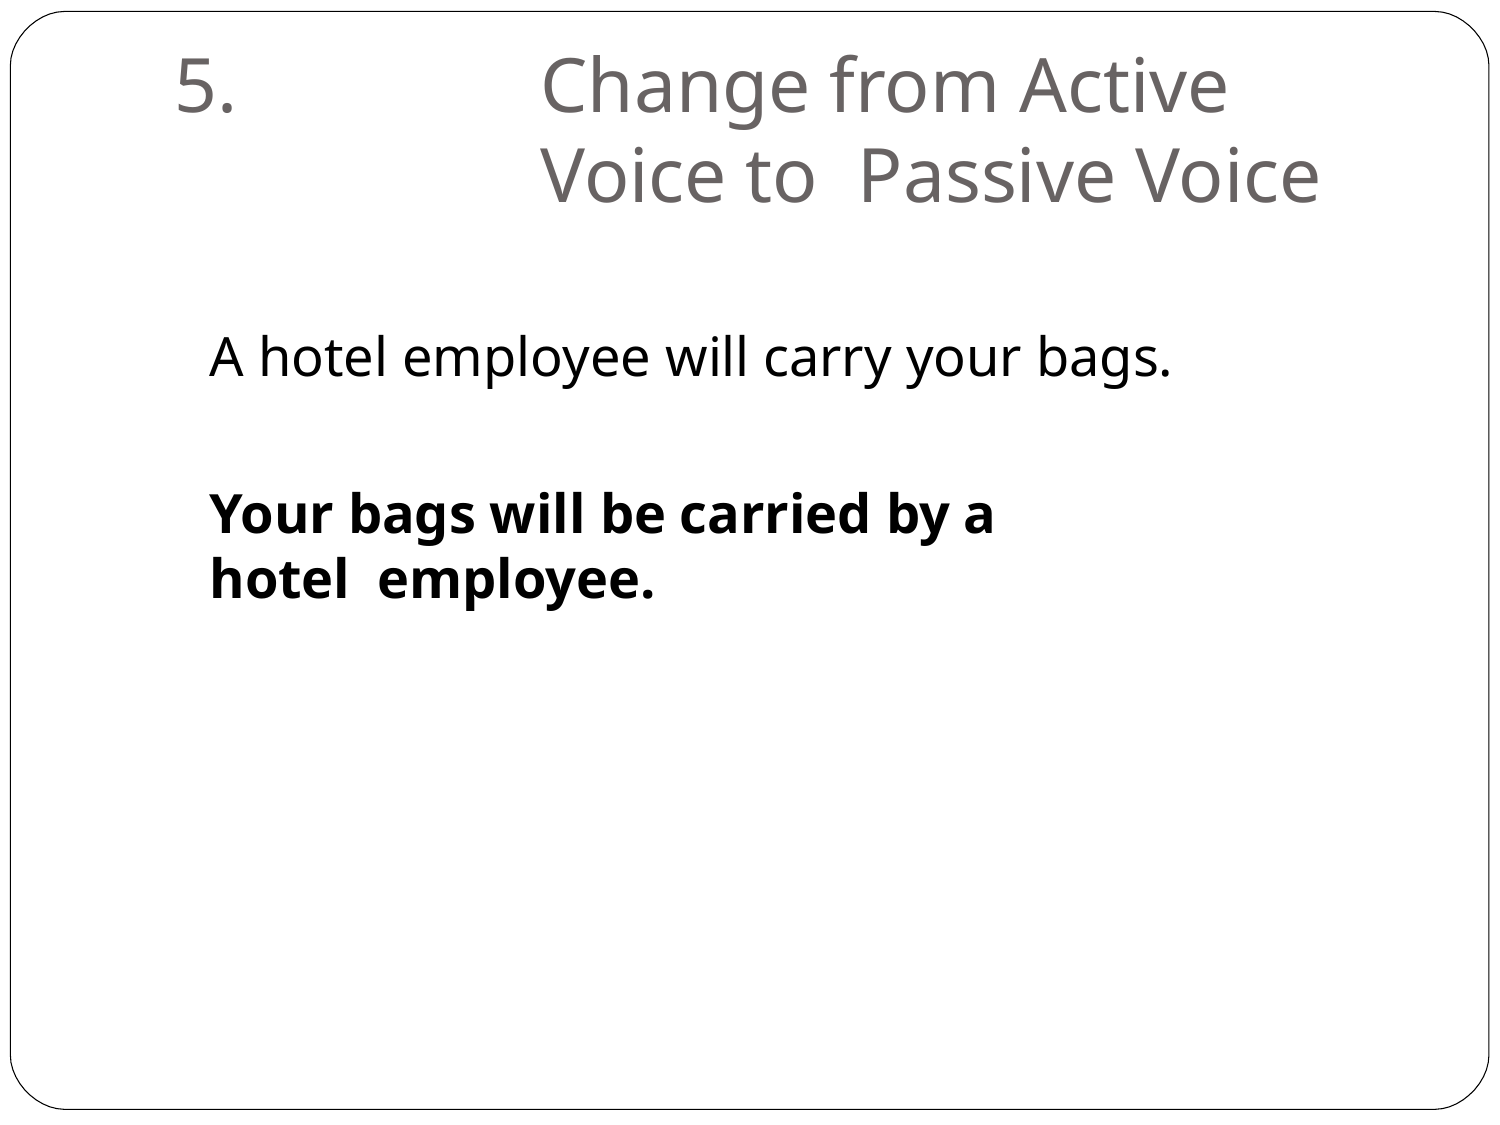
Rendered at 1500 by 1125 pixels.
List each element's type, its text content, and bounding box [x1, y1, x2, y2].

text_box A hotel employee will carry your bags. Your bags will be carried by a hotel employee. [207, 320, 1215, 610]
title 5. Change from Active Voice to Passive Voice [97, 35, 1403, 226]
